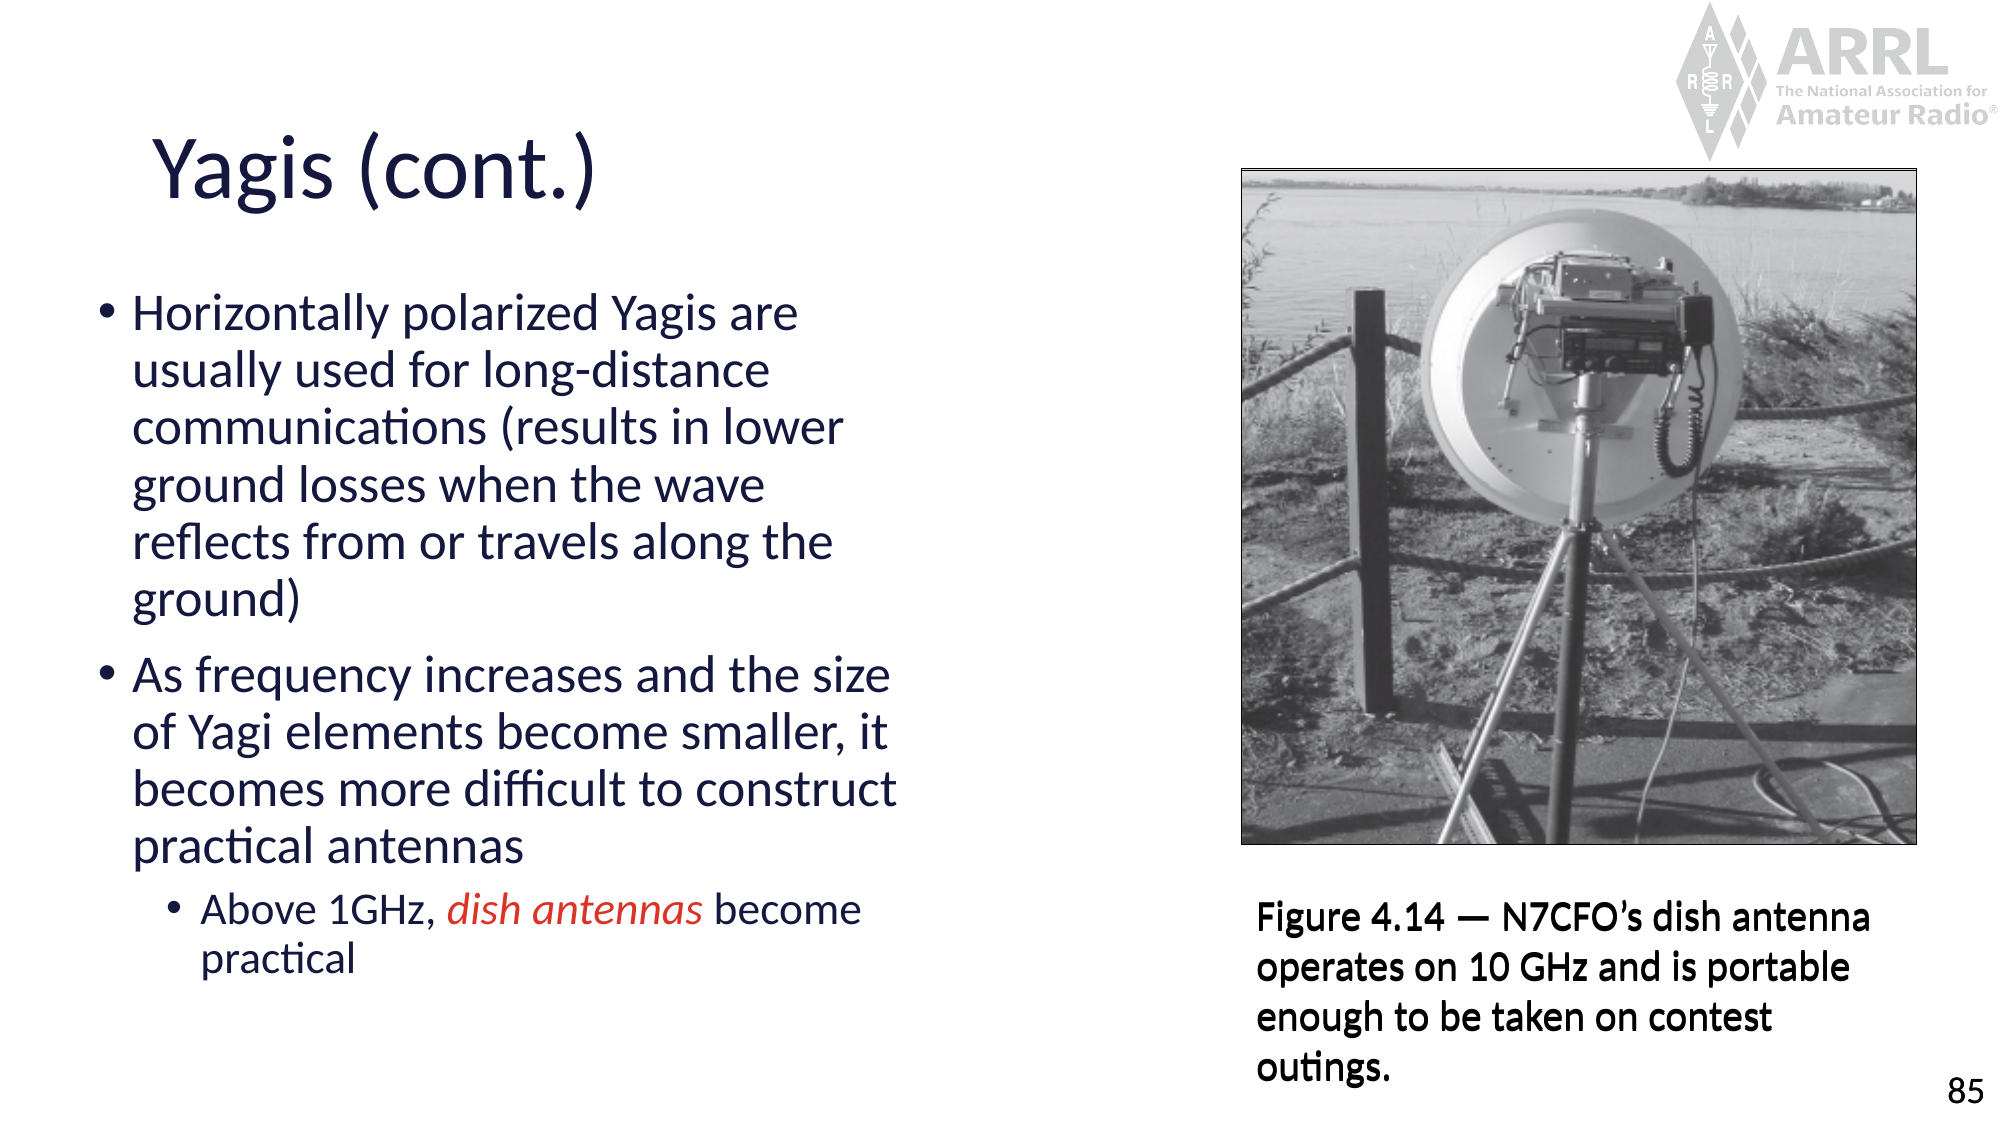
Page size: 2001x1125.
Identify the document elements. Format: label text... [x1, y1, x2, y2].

text_box Figure 4.14 — N7CFO’s dish antenna operates on 10 GHz and is portable enough to be taken on contest outings. [1241, 882, 1917, 1098]
picture [1674, 0, 2000, 164]
title Yagis (cont.) [137, 59, 1863, 278]
picture [1241, 168, 1917, 845]
list Horizontally polarized Yagis are usually used for long-distance communications (results in lower ground losses when the wave reflects from or travels along the ground) As frequency increases and the size of Yagi elements become smaller, it becomes more difficult to construct practical antennas Above 1GHz, dish antennas become practical [82, 277, 946, 992]
